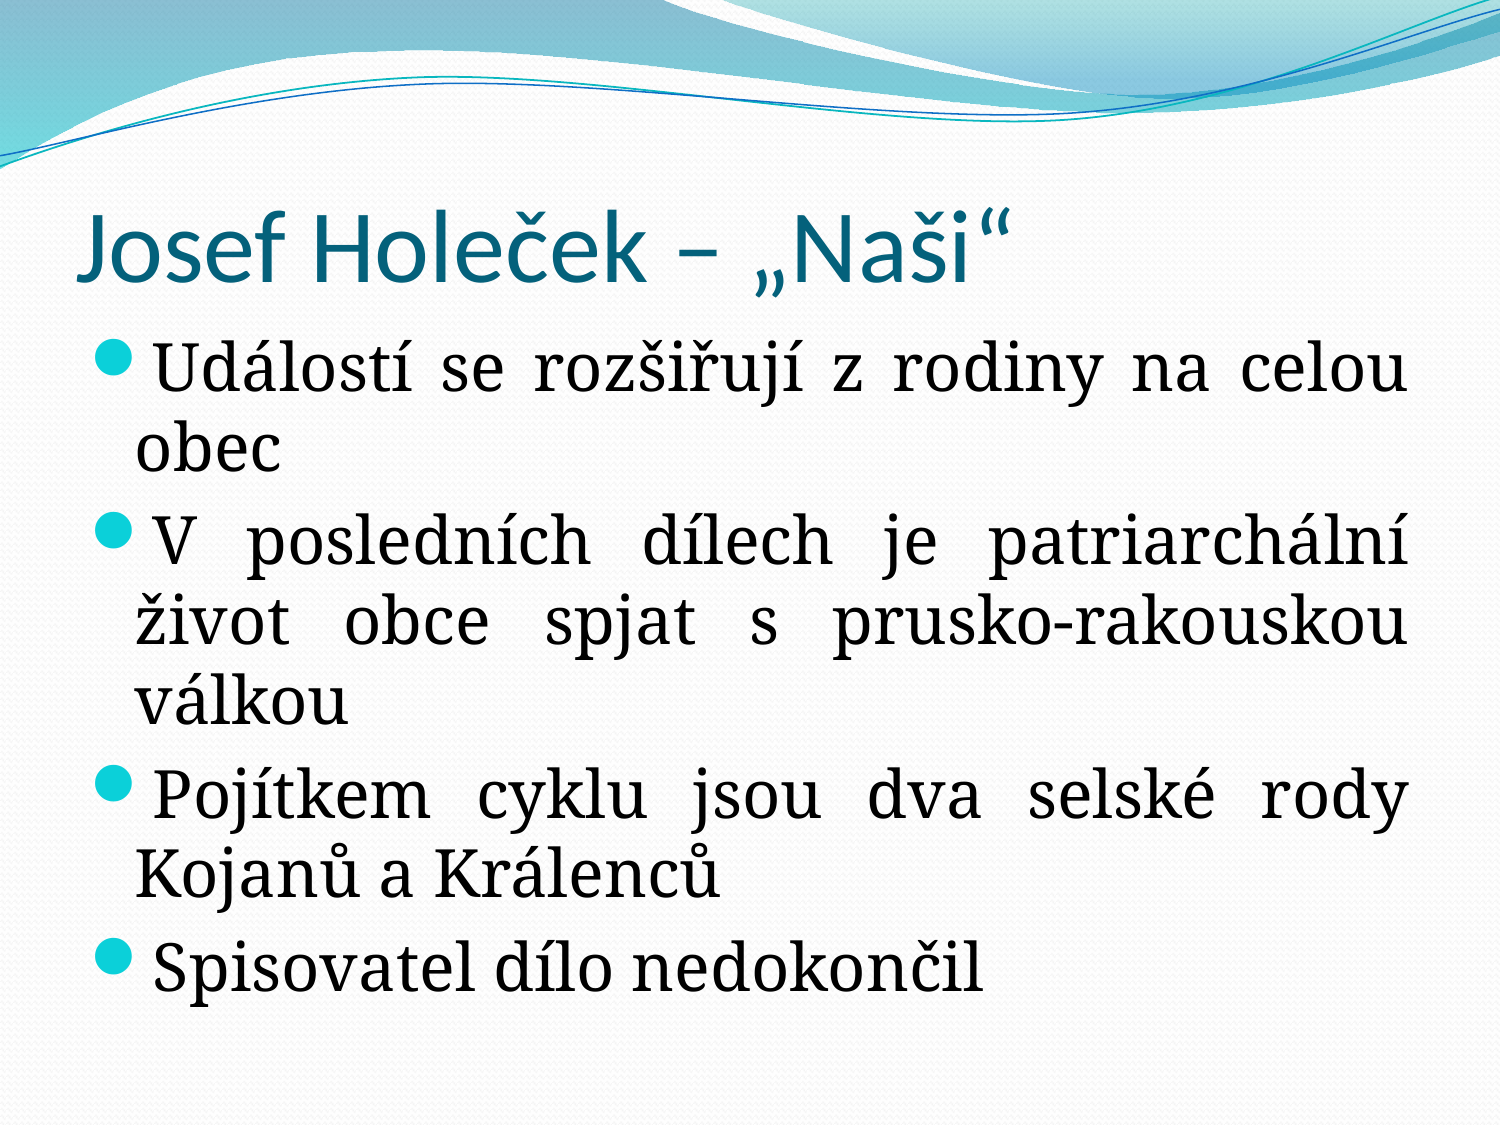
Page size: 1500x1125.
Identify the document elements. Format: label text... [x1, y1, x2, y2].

list Událostí se rozšiřují z rodiny na celou obec V posledních dílech je patriarchální život obce spjat s prusko-rakouskou válkou Pojítkem cyklu jsou dva selské rody Kojanů a Králenců Spisovatel dílo nedokončil [75, 317, 1425, 1038]
title Josef Holeček – „Naši“ [75, 115, 1425, 303]
